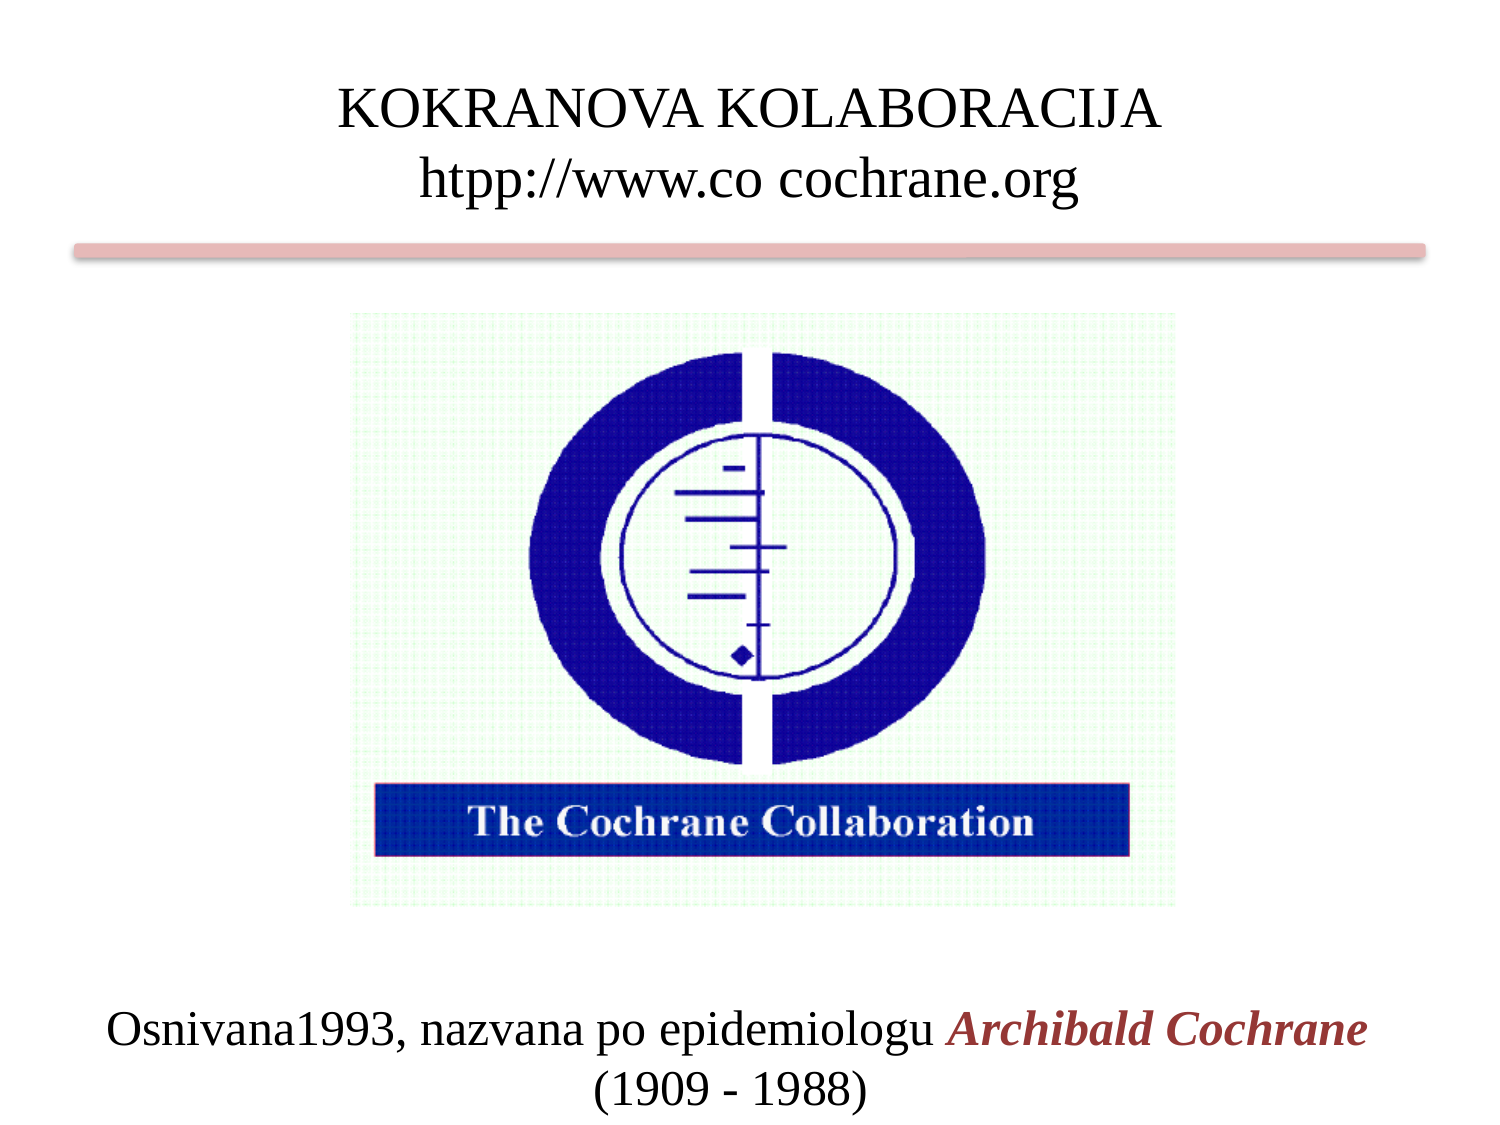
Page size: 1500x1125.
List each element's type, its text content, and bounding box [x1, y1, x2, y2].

list [75, 232, 1425, 943]
picture [349, 313, 1177, 908]
title KOKRANOVA KOLABORACIJA htpp://www.co cochrane.org [75, 45, 1425, 232]
text_box Osnivana1993, nazvana po epidemiologu Archibald Cochrane (1909 - 1988) [50, 943, 1425, 1123]
